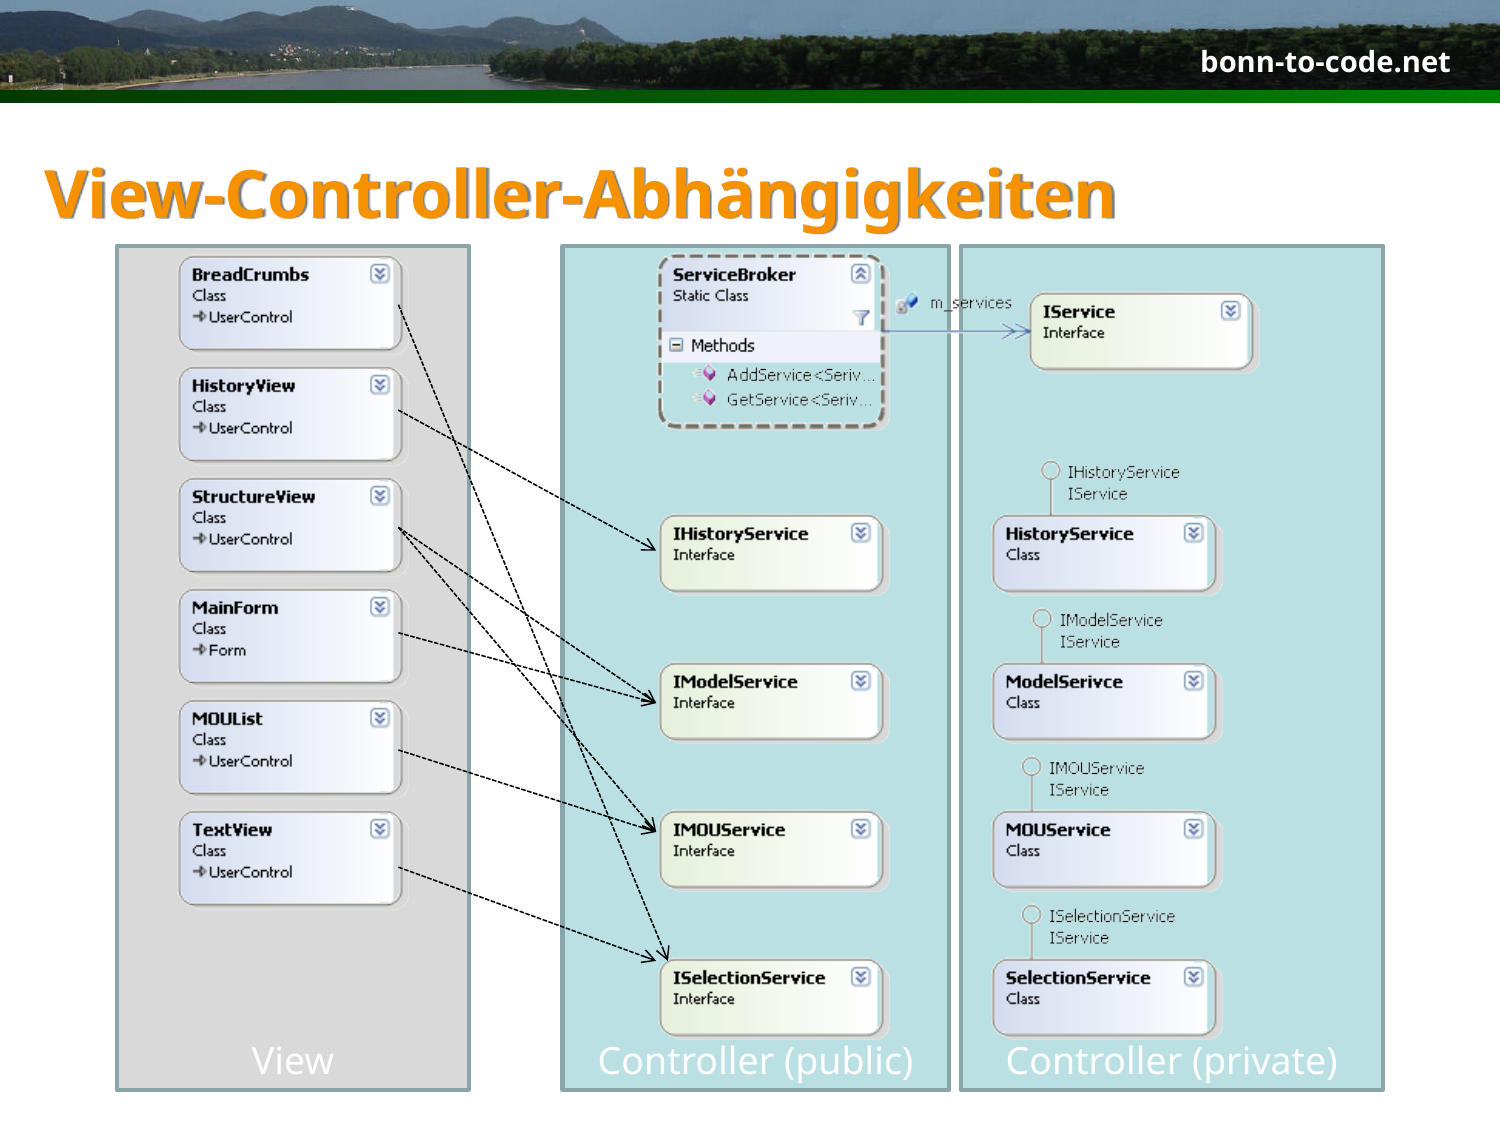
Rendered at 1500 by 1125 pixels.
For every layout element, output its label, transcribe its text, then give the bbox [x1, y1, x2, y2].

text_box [398, 749, 657, 833]
picture [0, 0, 1500, 90]
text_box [398, 527, 657, 549]
picture [163, 241, 1266, 1050]
text_box Controller (public) [560, 1057, 951, 1092]
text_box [204, 497, 393, 768]
title View-Controller-Abhängigkeiten [29, 113, 1471, 270]
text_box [660, 497, 862, 768]
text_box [398, 866, 657, 962]
text_box Controller (private) [959, 273, 1385, 1092]
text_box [398, 409, 657, 527]
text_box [374, 550, 680, 809]
text_box View [115, 273, 471, 1092]
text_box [398, 632, 657, 704]
